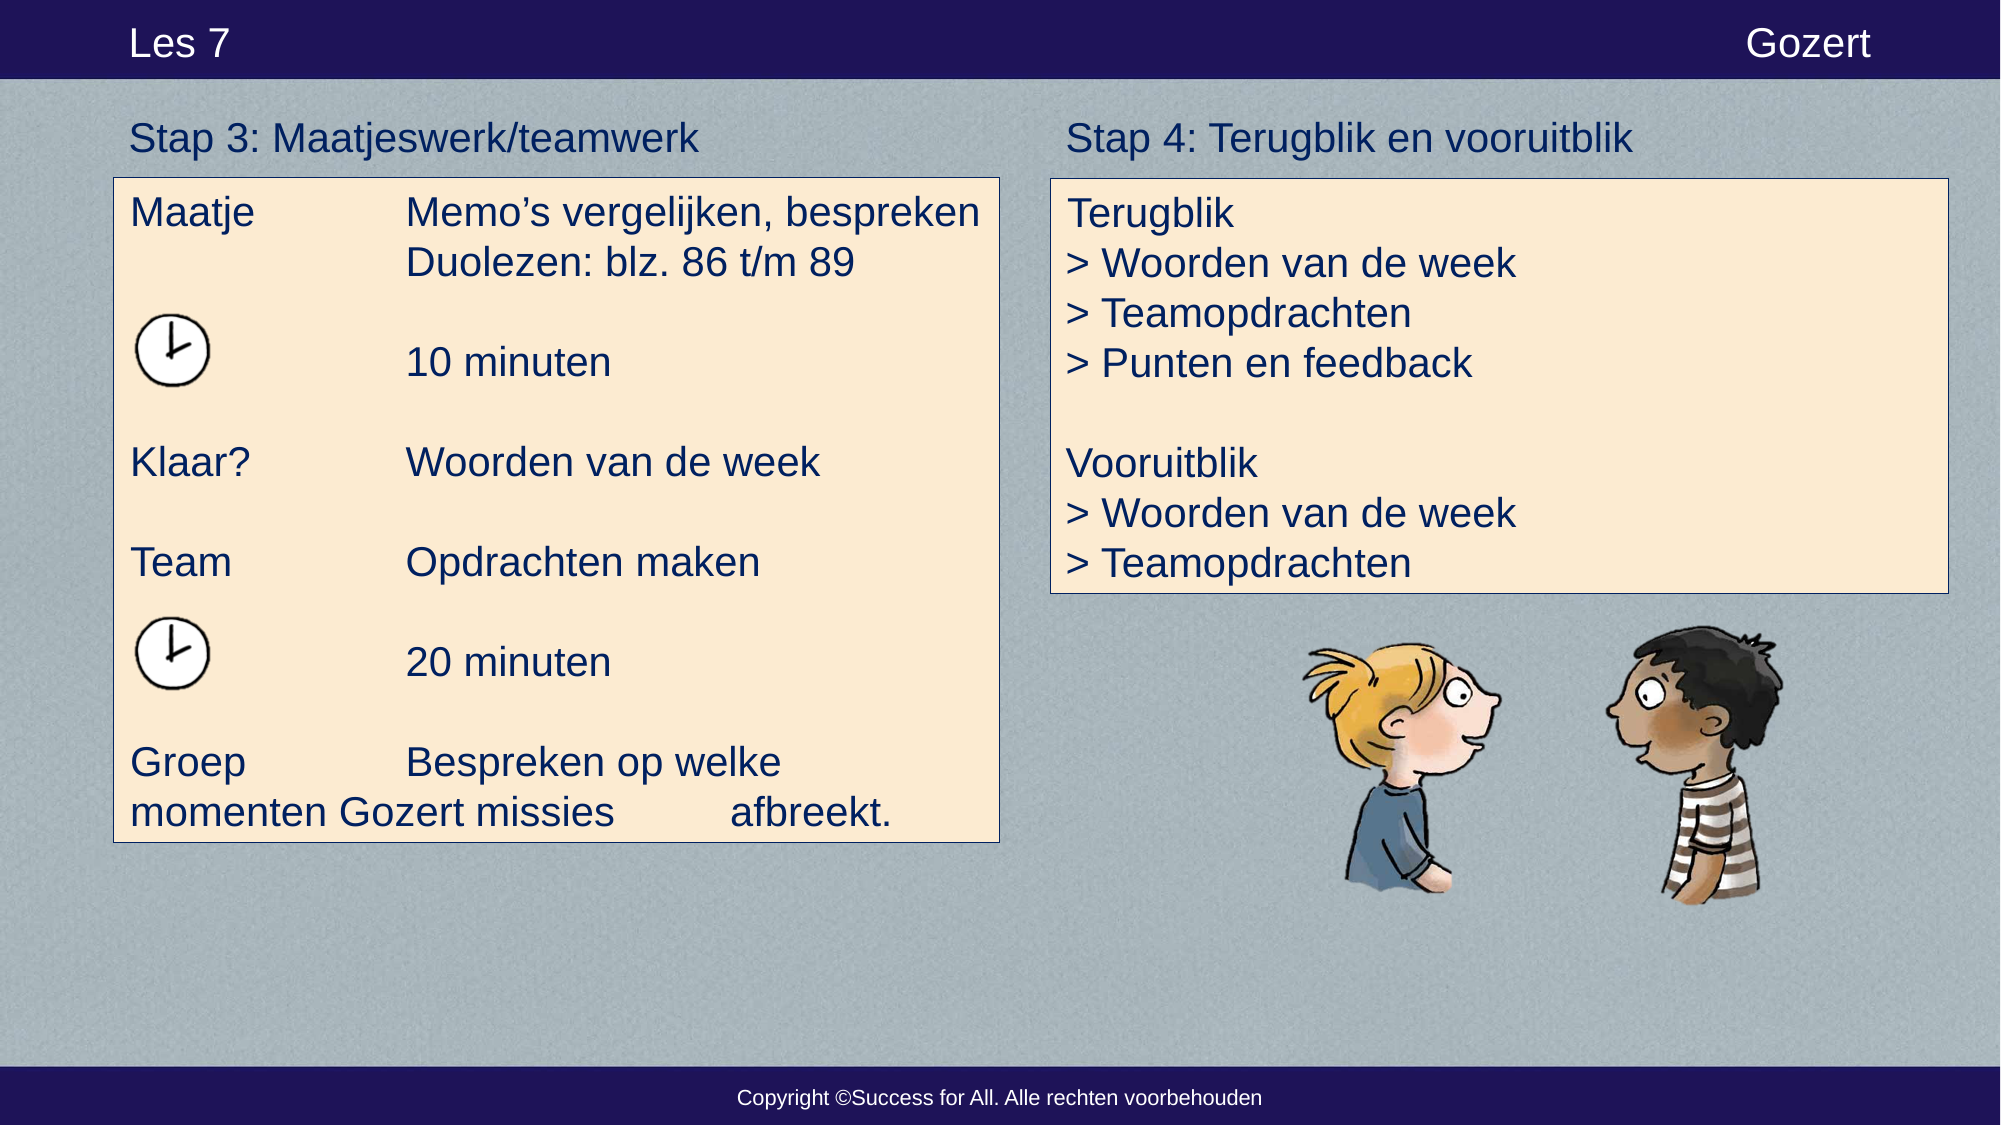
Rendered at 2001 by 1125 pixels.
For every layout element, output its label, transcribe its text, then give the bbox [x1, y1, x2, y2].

picture [0, 0, 2001, 1125]
text_box Les 7 [114, 8, 354, 73]
text_box Copyright ©Success for All. Alle rechten voorbehouden [0, 1076, 2000, 1125]
text_box Terugblik > Woorden van de week > Teamopdrachten > Punten en feedback Vooruitblik > Woorden van de week > Teamopdrachten [1050, 178, 1949, 594]
text_box Stap 3: Maatjeswerk/teamwerk [114, 103, 907, 169]
text_box Stap 4: Terugblik en vooruitblik [1050, 103, 1843, 169]
text_box Maatje Memo’s vergelijken, bespreken Duolezen: blz. 86 t/m 89 10 minuten Klaar? Woorden van de week Team Opdrachten maken 20 minuten Groep Bespreken op welke momenten Gozert missies afbreekt. [113, 177, 1000, 843]
text_box Gozert [999, 8, 1886, 73]
